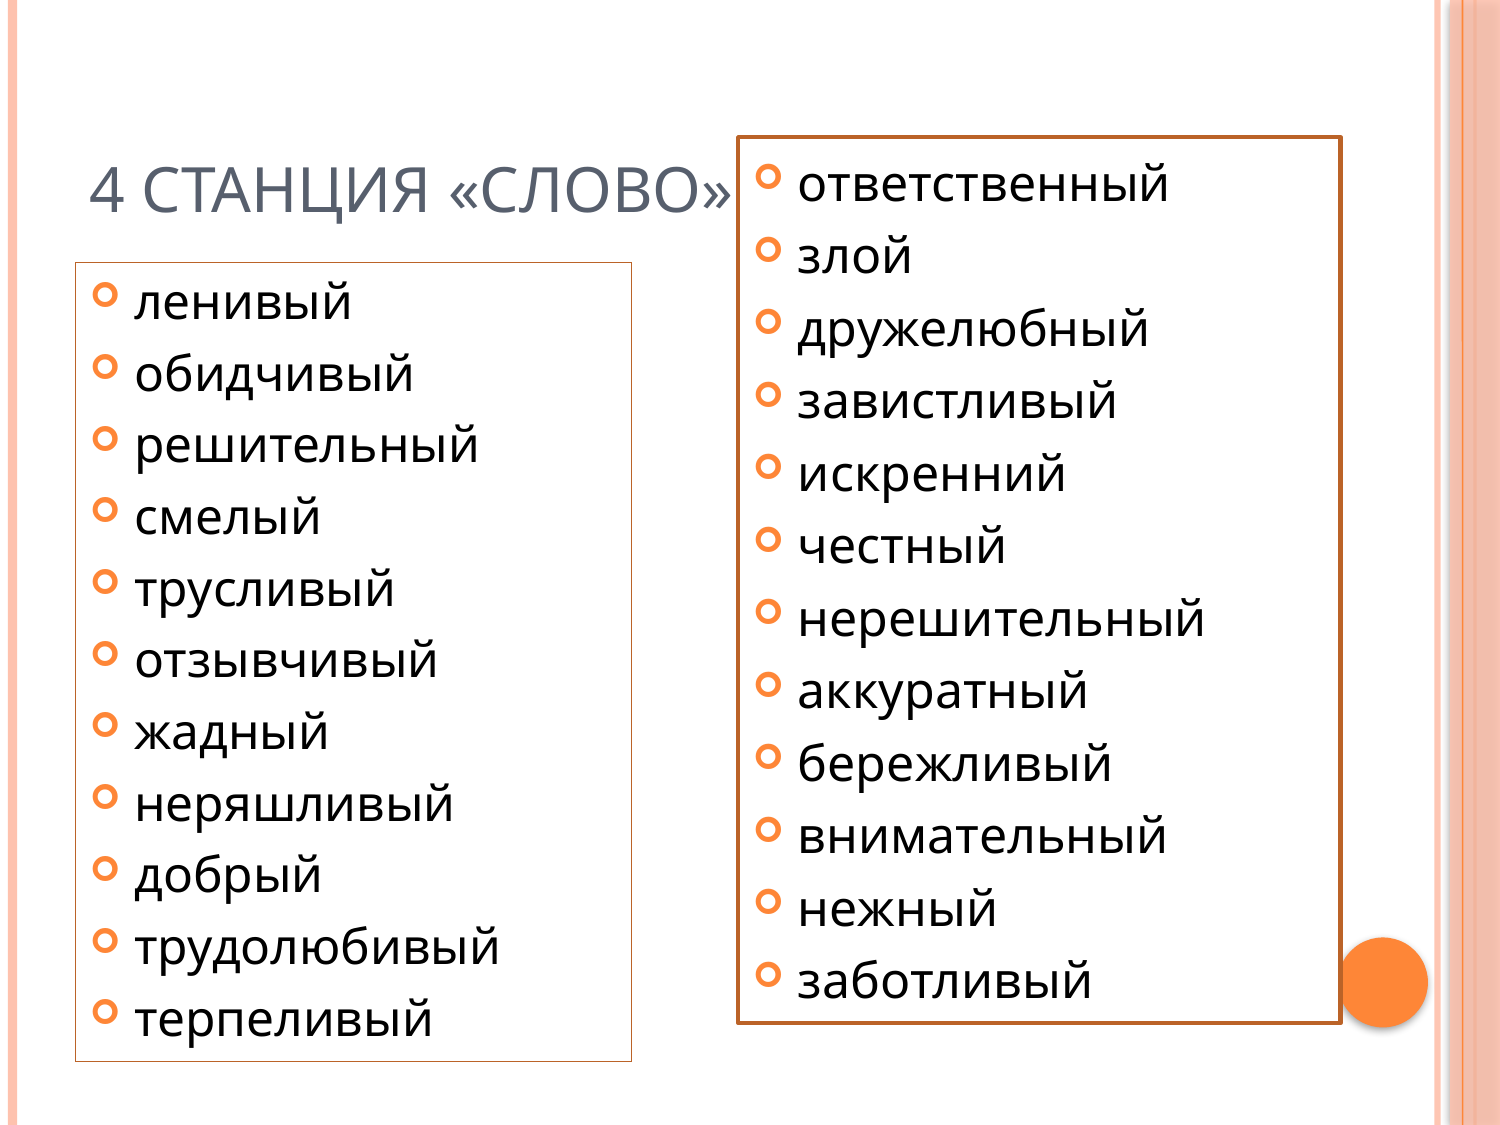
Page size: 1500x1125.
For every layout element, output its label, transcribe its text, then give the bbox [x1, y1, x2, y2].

list ленивый обидчивый решительный смелый трусливый отзывчивый жадный неряшливый добрый трудолюбивый терпеливый [75, 262, 632, 1062]
title 4 станция «Слово» [75, 45, 1300, 233]
text_box ответственный злой дружелюбный завистливый искренний честный нерешительный аккуратный бережливый внимательный нежный заботливый [736, 135, 1343, 1025]
